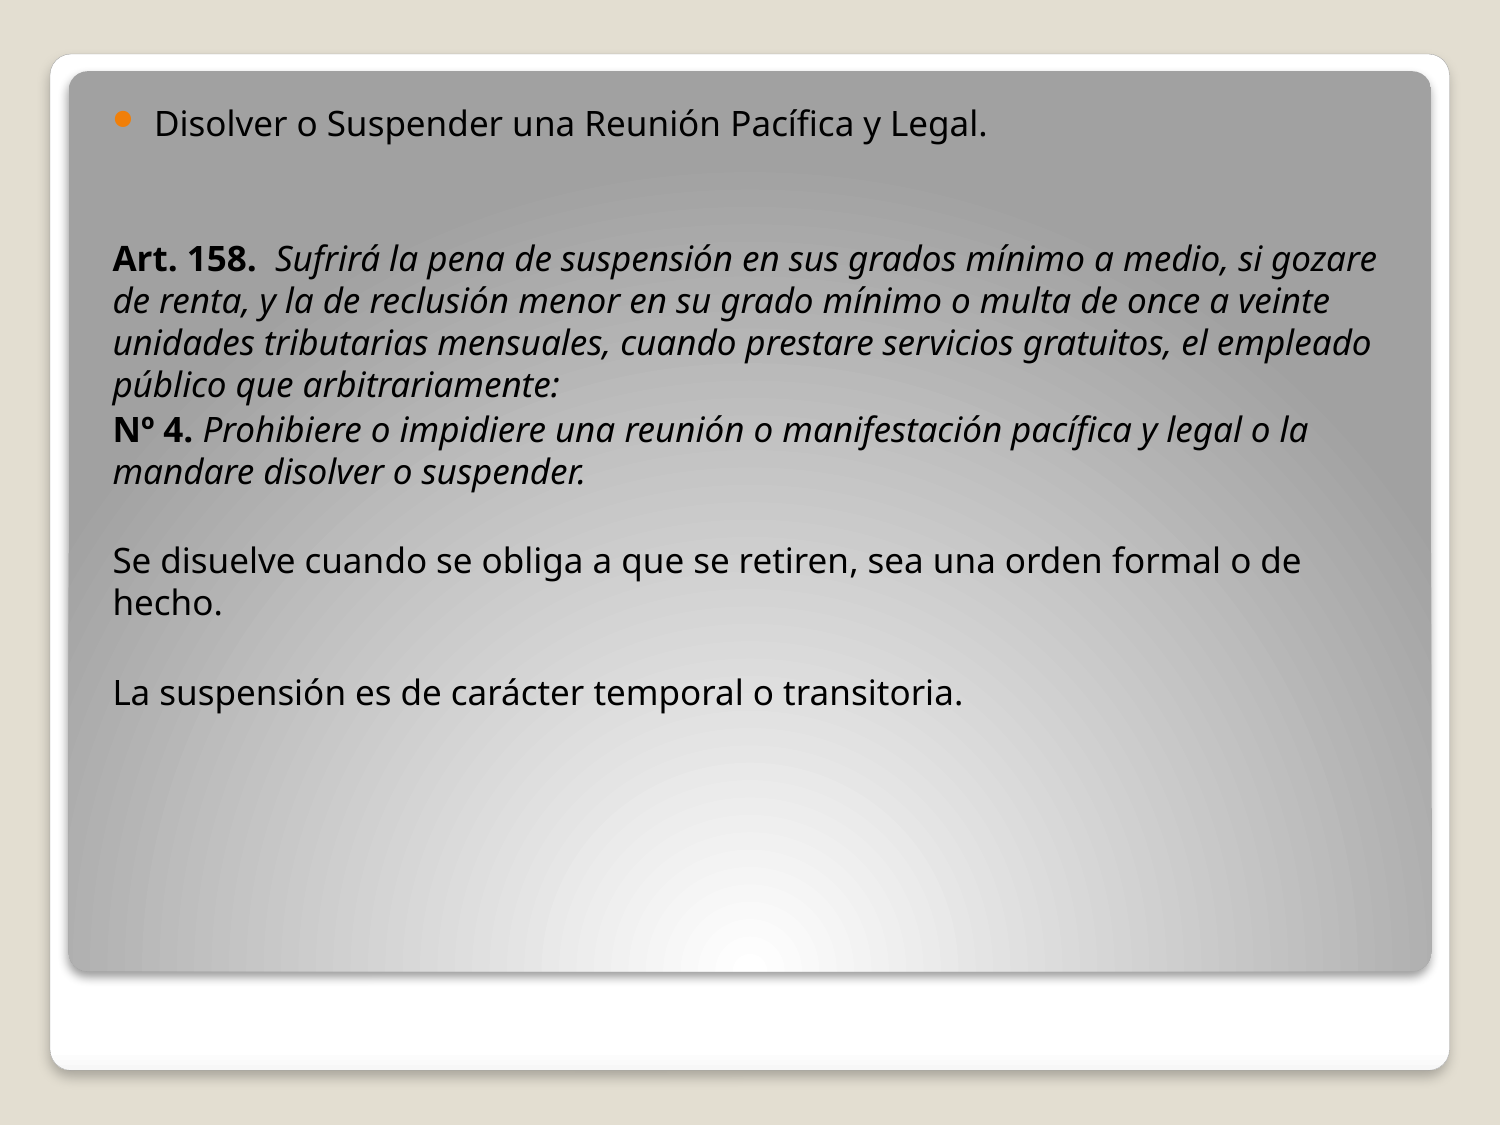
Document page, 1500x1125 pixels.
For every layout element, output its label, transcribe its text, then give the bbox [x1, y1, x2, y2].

list Disolver o Suspender una Reunión Pacífica y Legal. Art. 158. Sufrirá la pena de suspensión en sus grados mínimo a medio, si gozare de renta, y la de reclusión menor en su grado mínimo o multa de once a veinte unidades tributarias mensuales, cuando prestare servicios gratuitos, el empleado público que arbitrariamente: Nº 4. Prohibiere o impidiere una reunión o manifestación pacífica y legal o la mandare disolver o suspender. Se disuelve cuando se obliga a que se retiren, sea una orden formal o de hecho. La suspensión es de carácter temporal o transitoria. [82, 86, 1425, 774]
